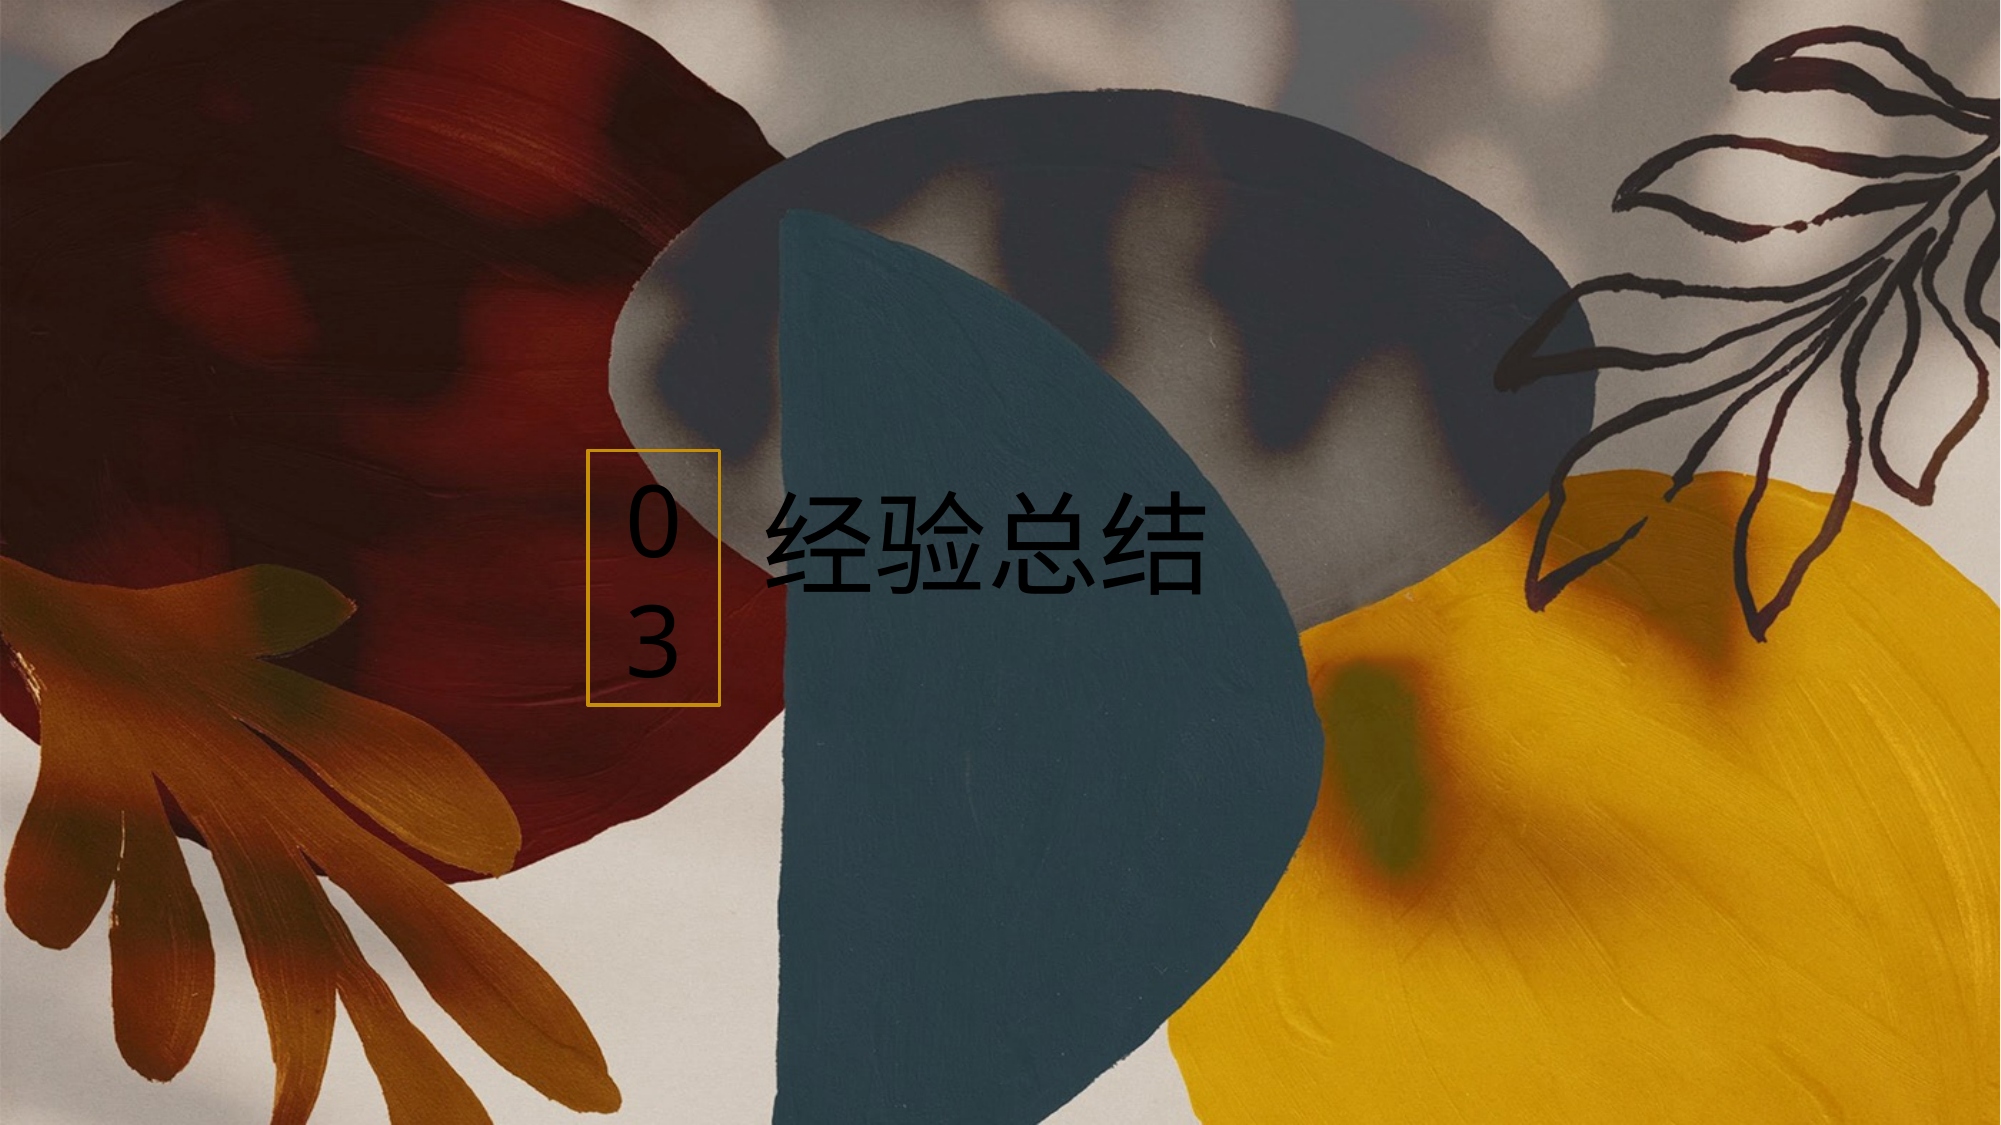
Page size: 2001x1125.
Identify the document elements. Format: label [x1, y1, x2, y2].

text_box [587, 398, 1450, 730]
picture [0, 0, 2001, 1125]
